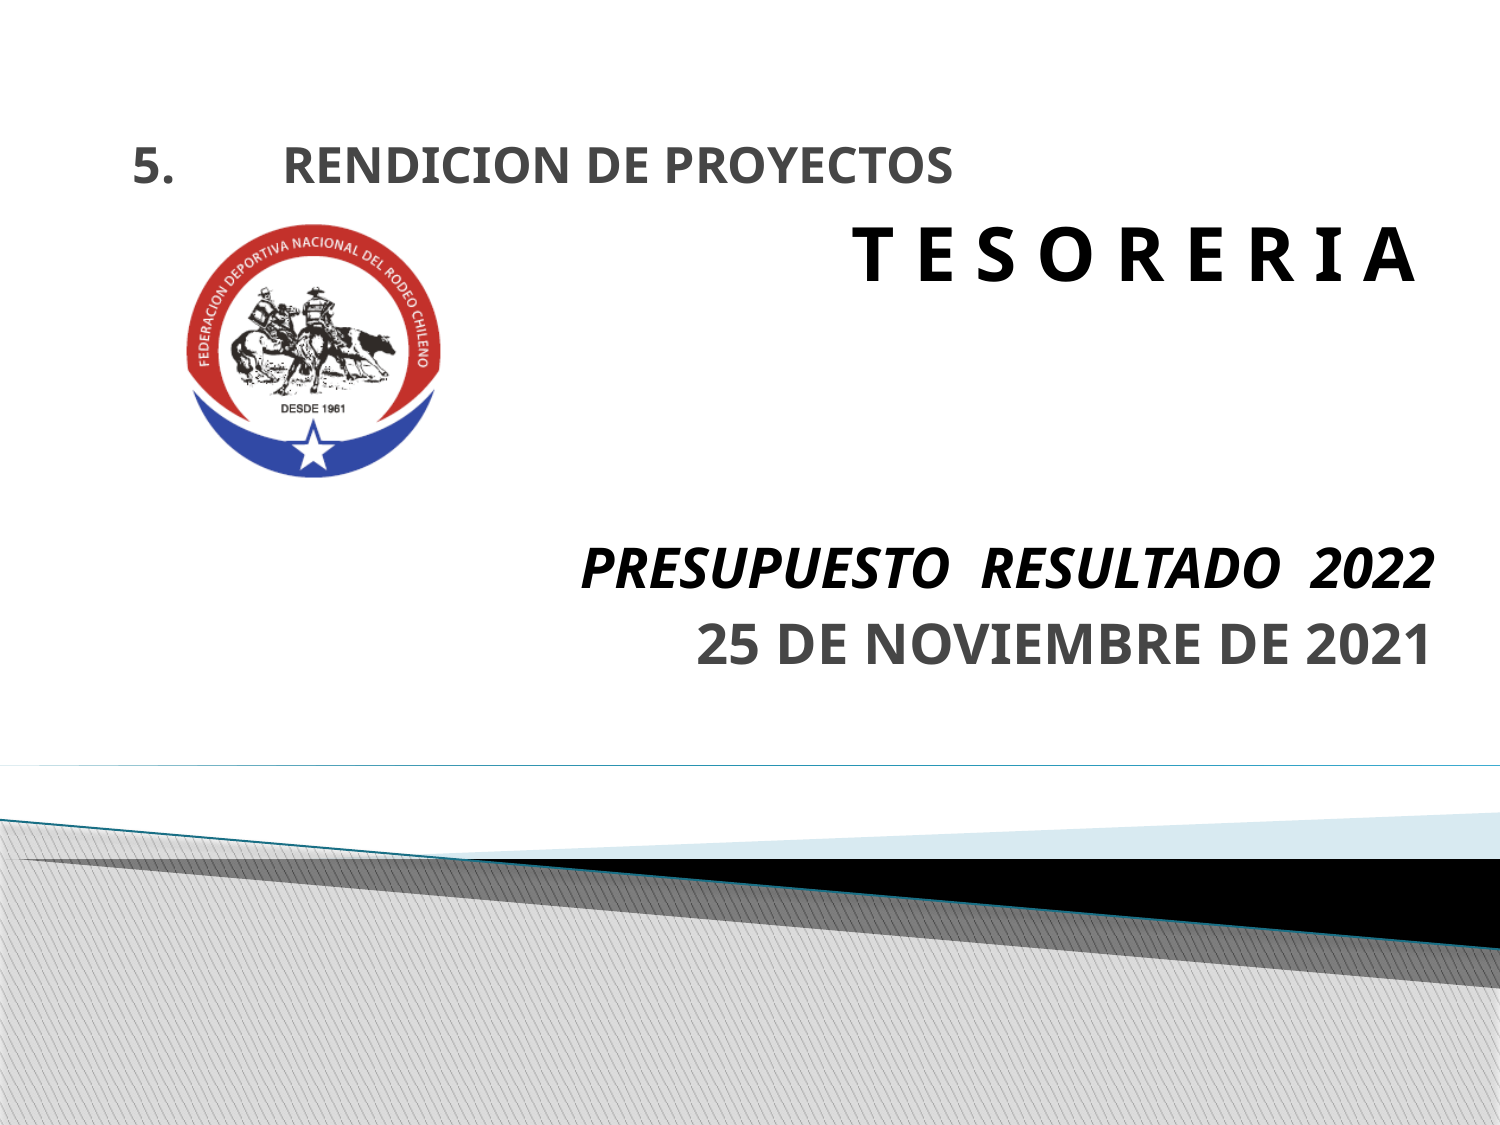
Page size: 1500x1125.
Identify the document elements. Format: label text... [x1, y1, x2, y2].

subtitle T E S O R E R I A PRESUPUESTO RESULTADO 2022 25 DE NOVIEMBRE DE 2021 [70, 199, 1454, 950]
picture [1058, 947, 1500, 989]
picture [176, 223, 445, 481]
picture [5, 859, 70, 864]
text_box 5. RENDICION DE PROYECTOS [99, 70, 1450, 258]
